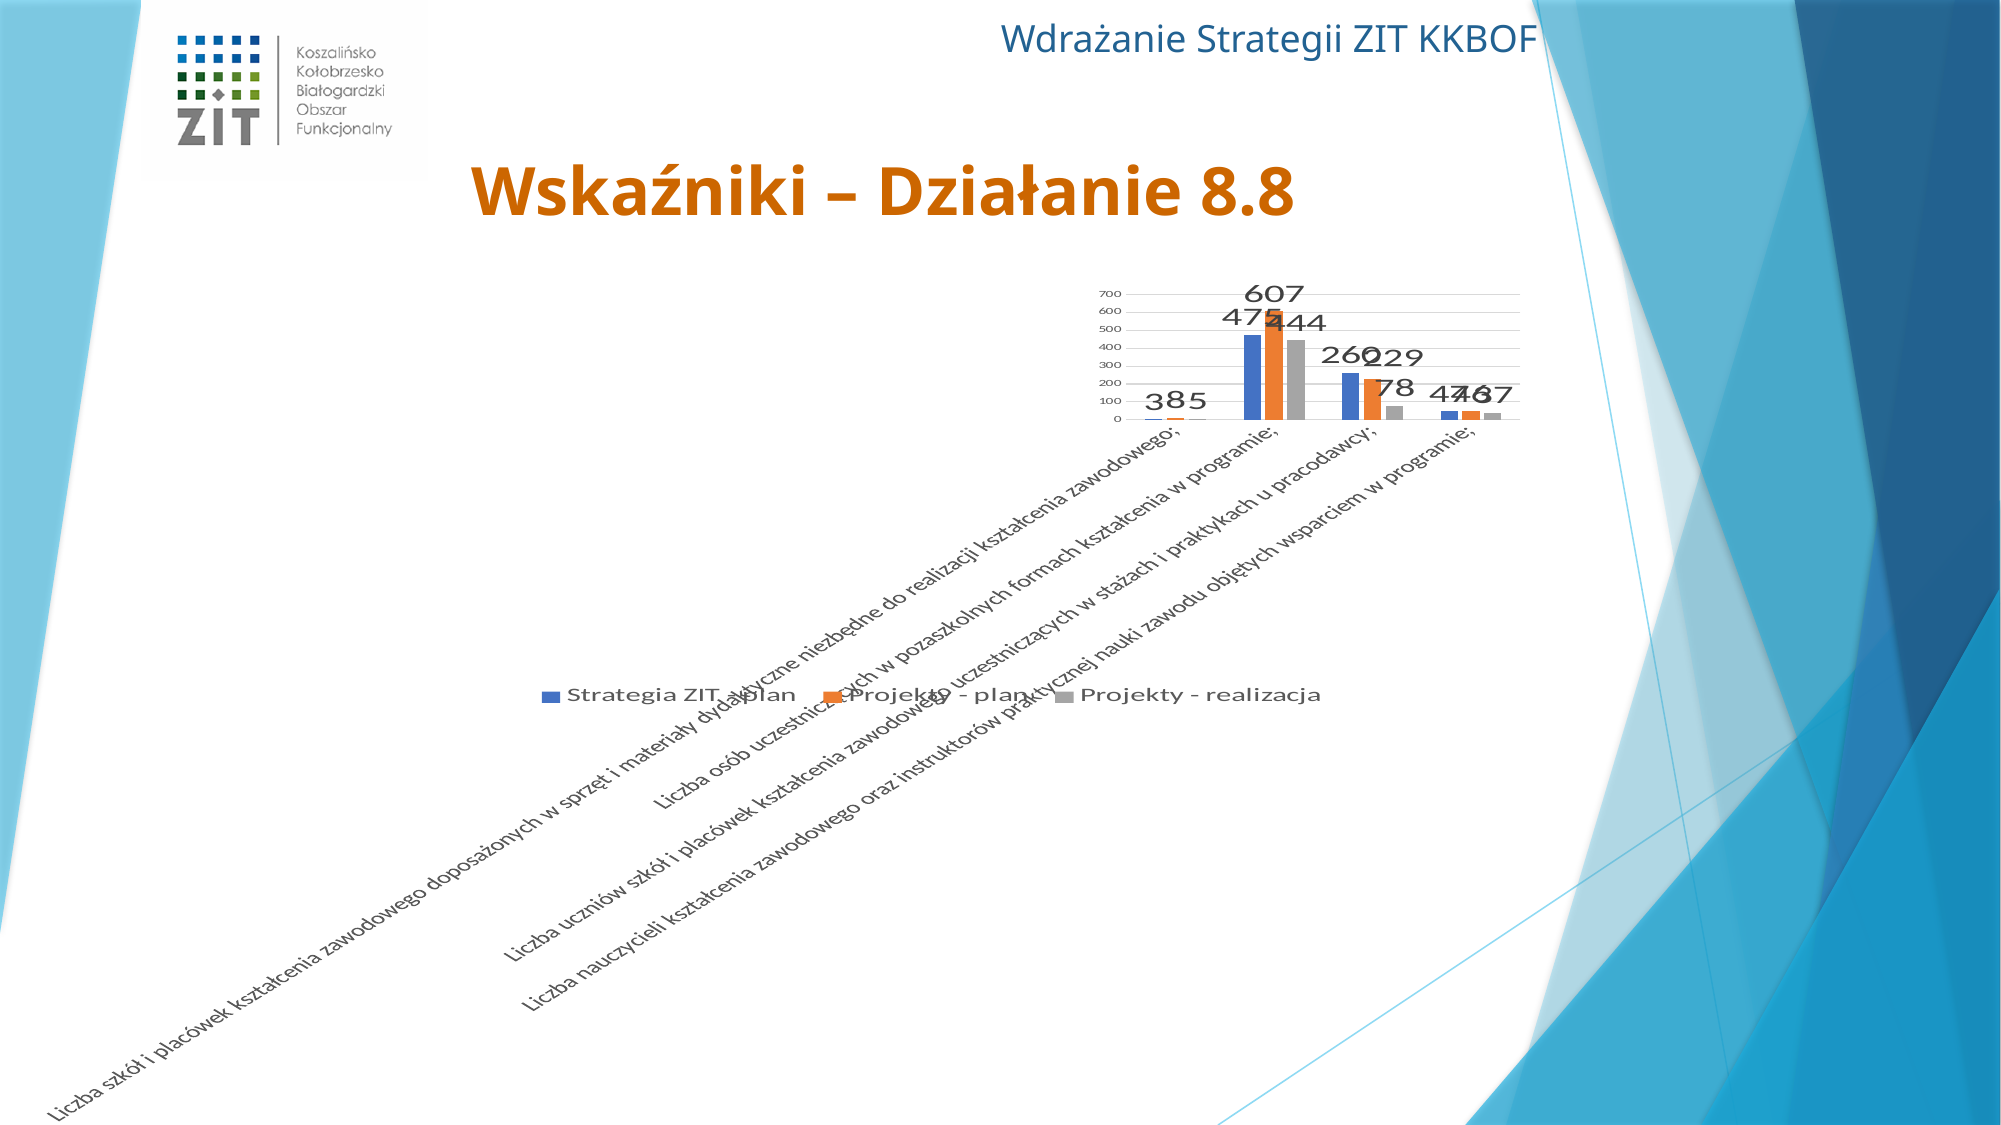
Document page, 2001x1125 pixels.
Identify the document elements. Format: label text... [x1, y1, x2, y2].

picture [141, 0, 428, 181]
text_box Wskaźniki – Działanie 8.8 [456, 141, 1311, 236]
chart [42, 282, 1546, 1125]
